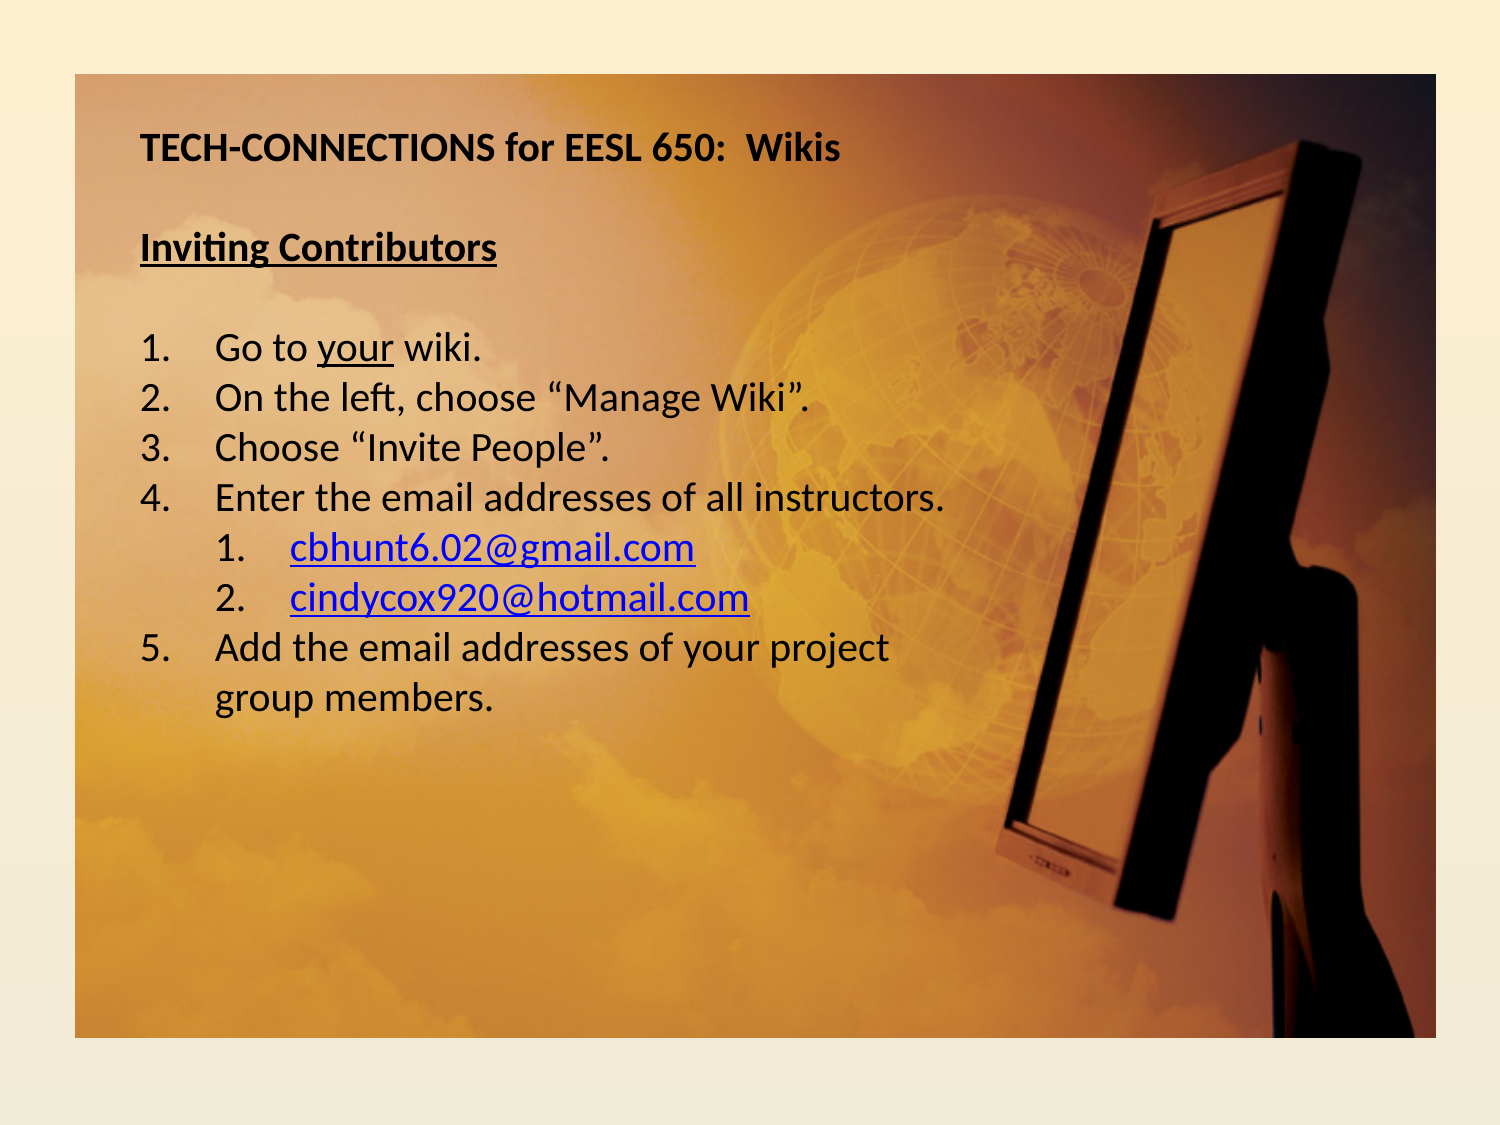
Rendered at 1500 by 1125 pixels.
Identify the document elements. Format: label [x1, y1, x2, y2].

list [74, 74, 1437, 1038]
